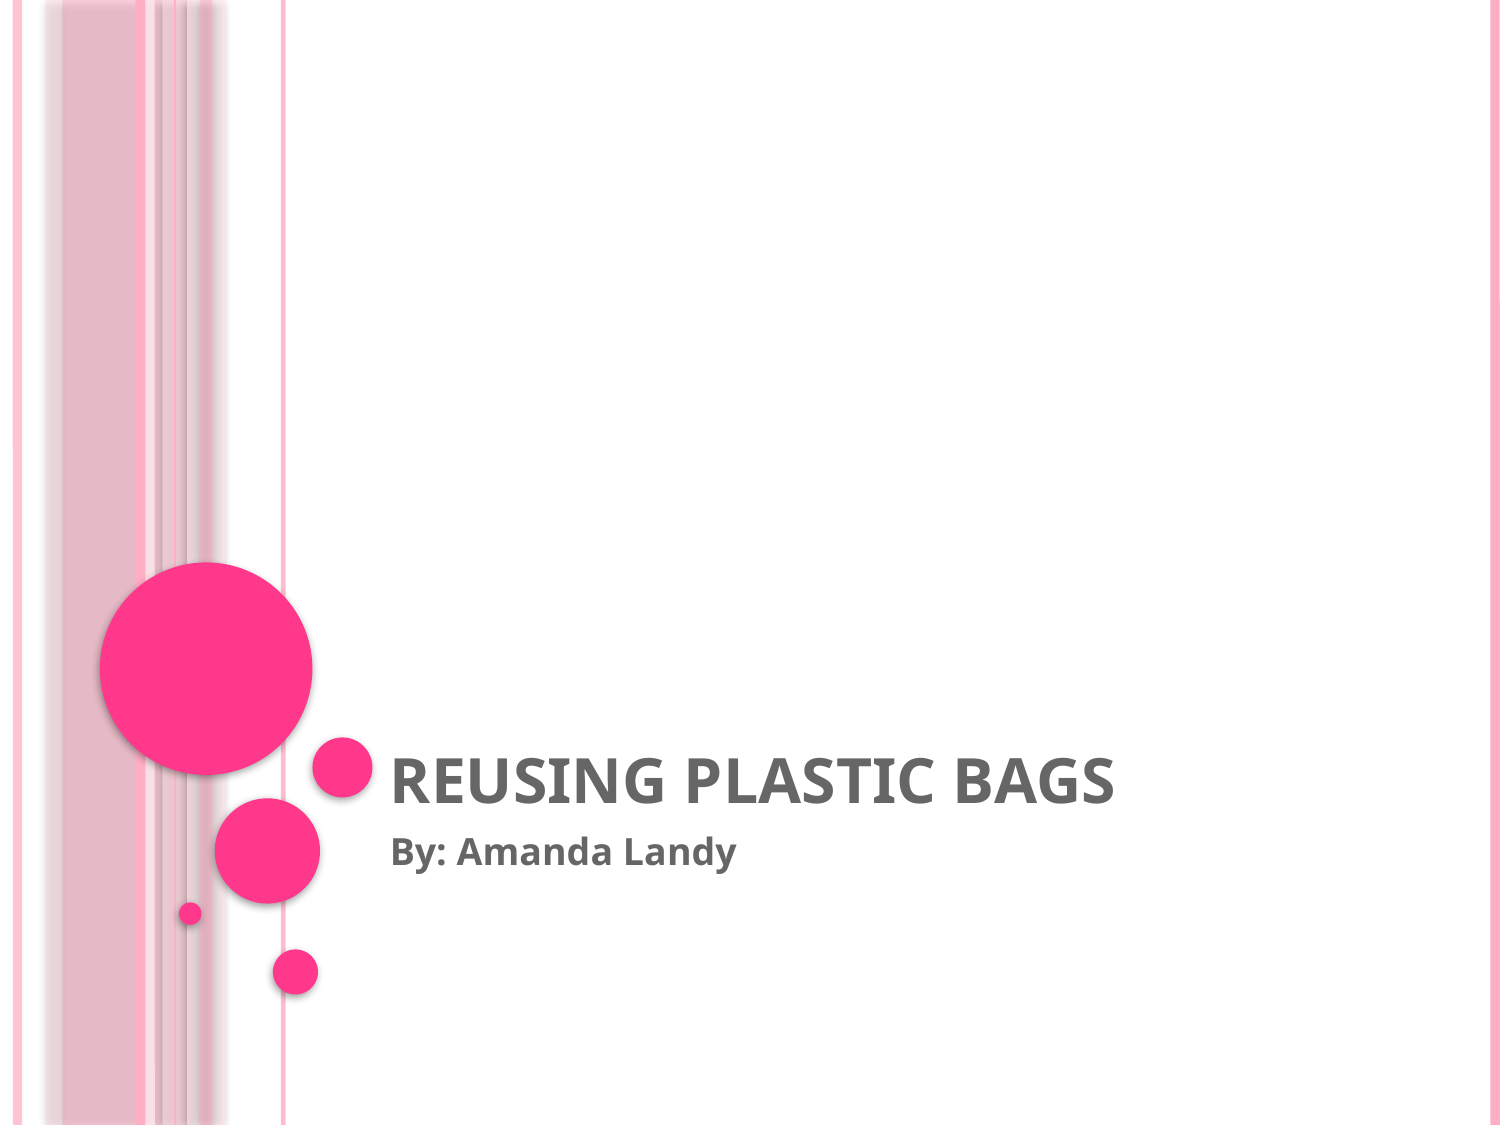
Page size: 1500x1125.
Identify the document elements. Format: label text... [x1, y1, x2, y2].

title Reusing plastic bags [375, 512, 1388, 820]
subtitle By: Amanda Landy [375, 820, 1388, 1046]
